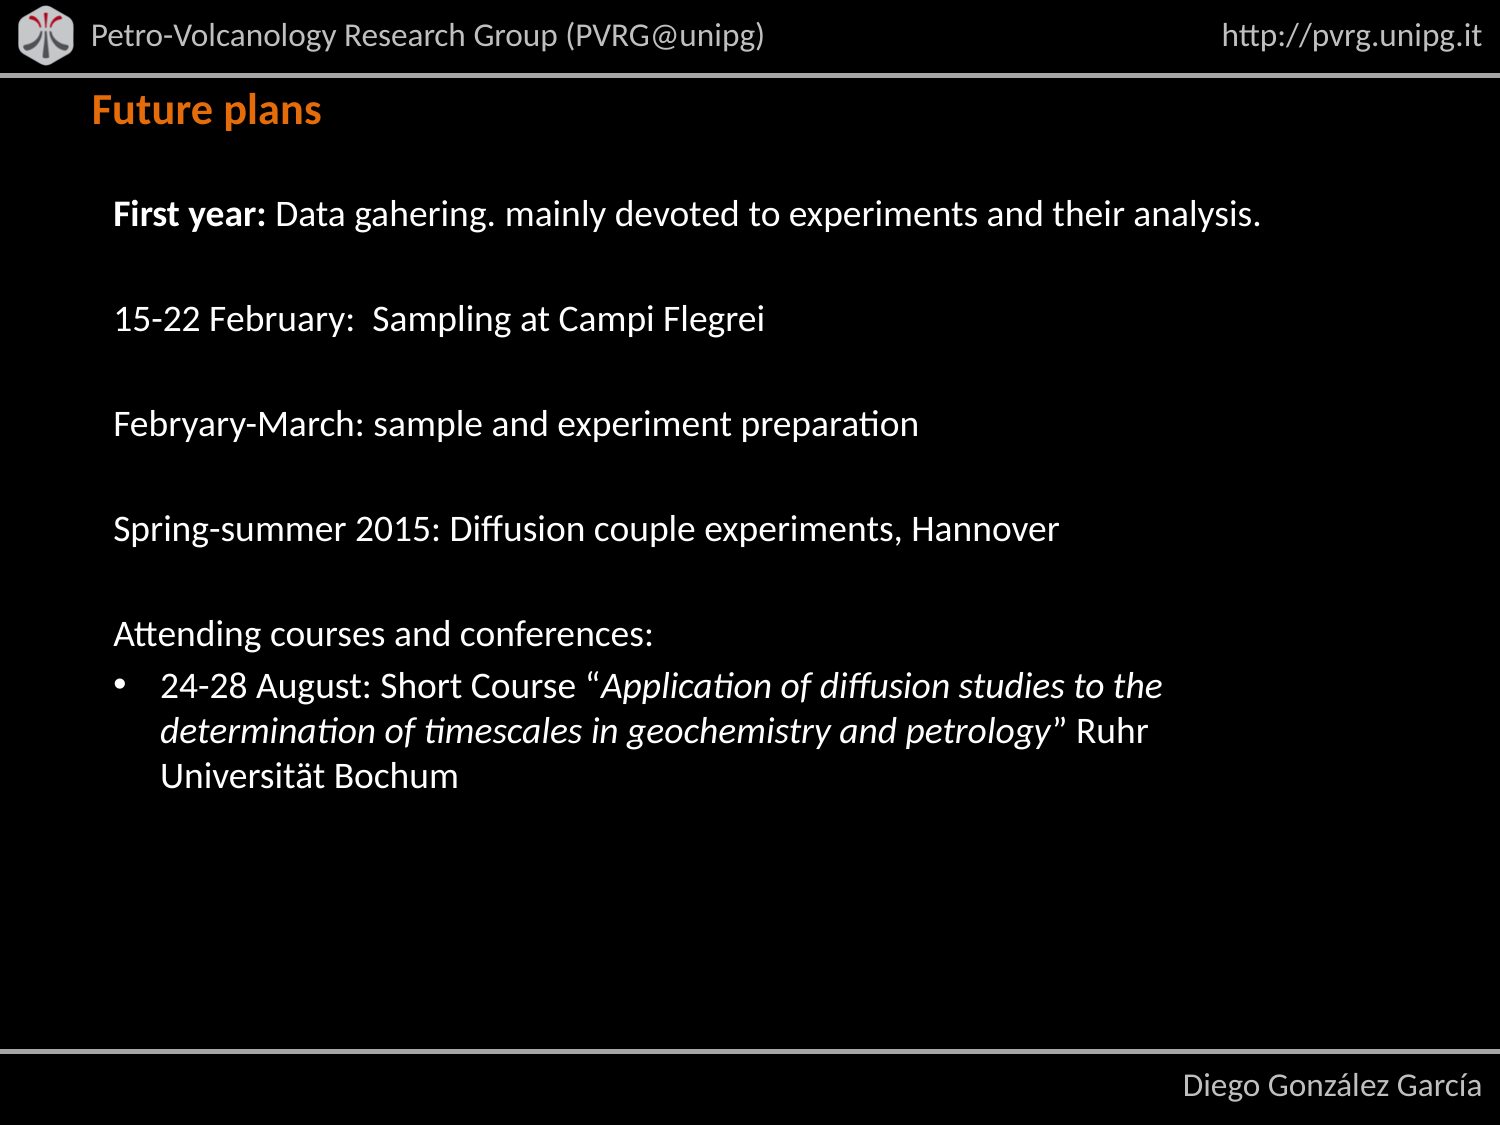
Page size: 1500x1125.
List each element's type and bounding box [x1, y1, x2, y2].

text_box [0, 0, 1500, 1125]
